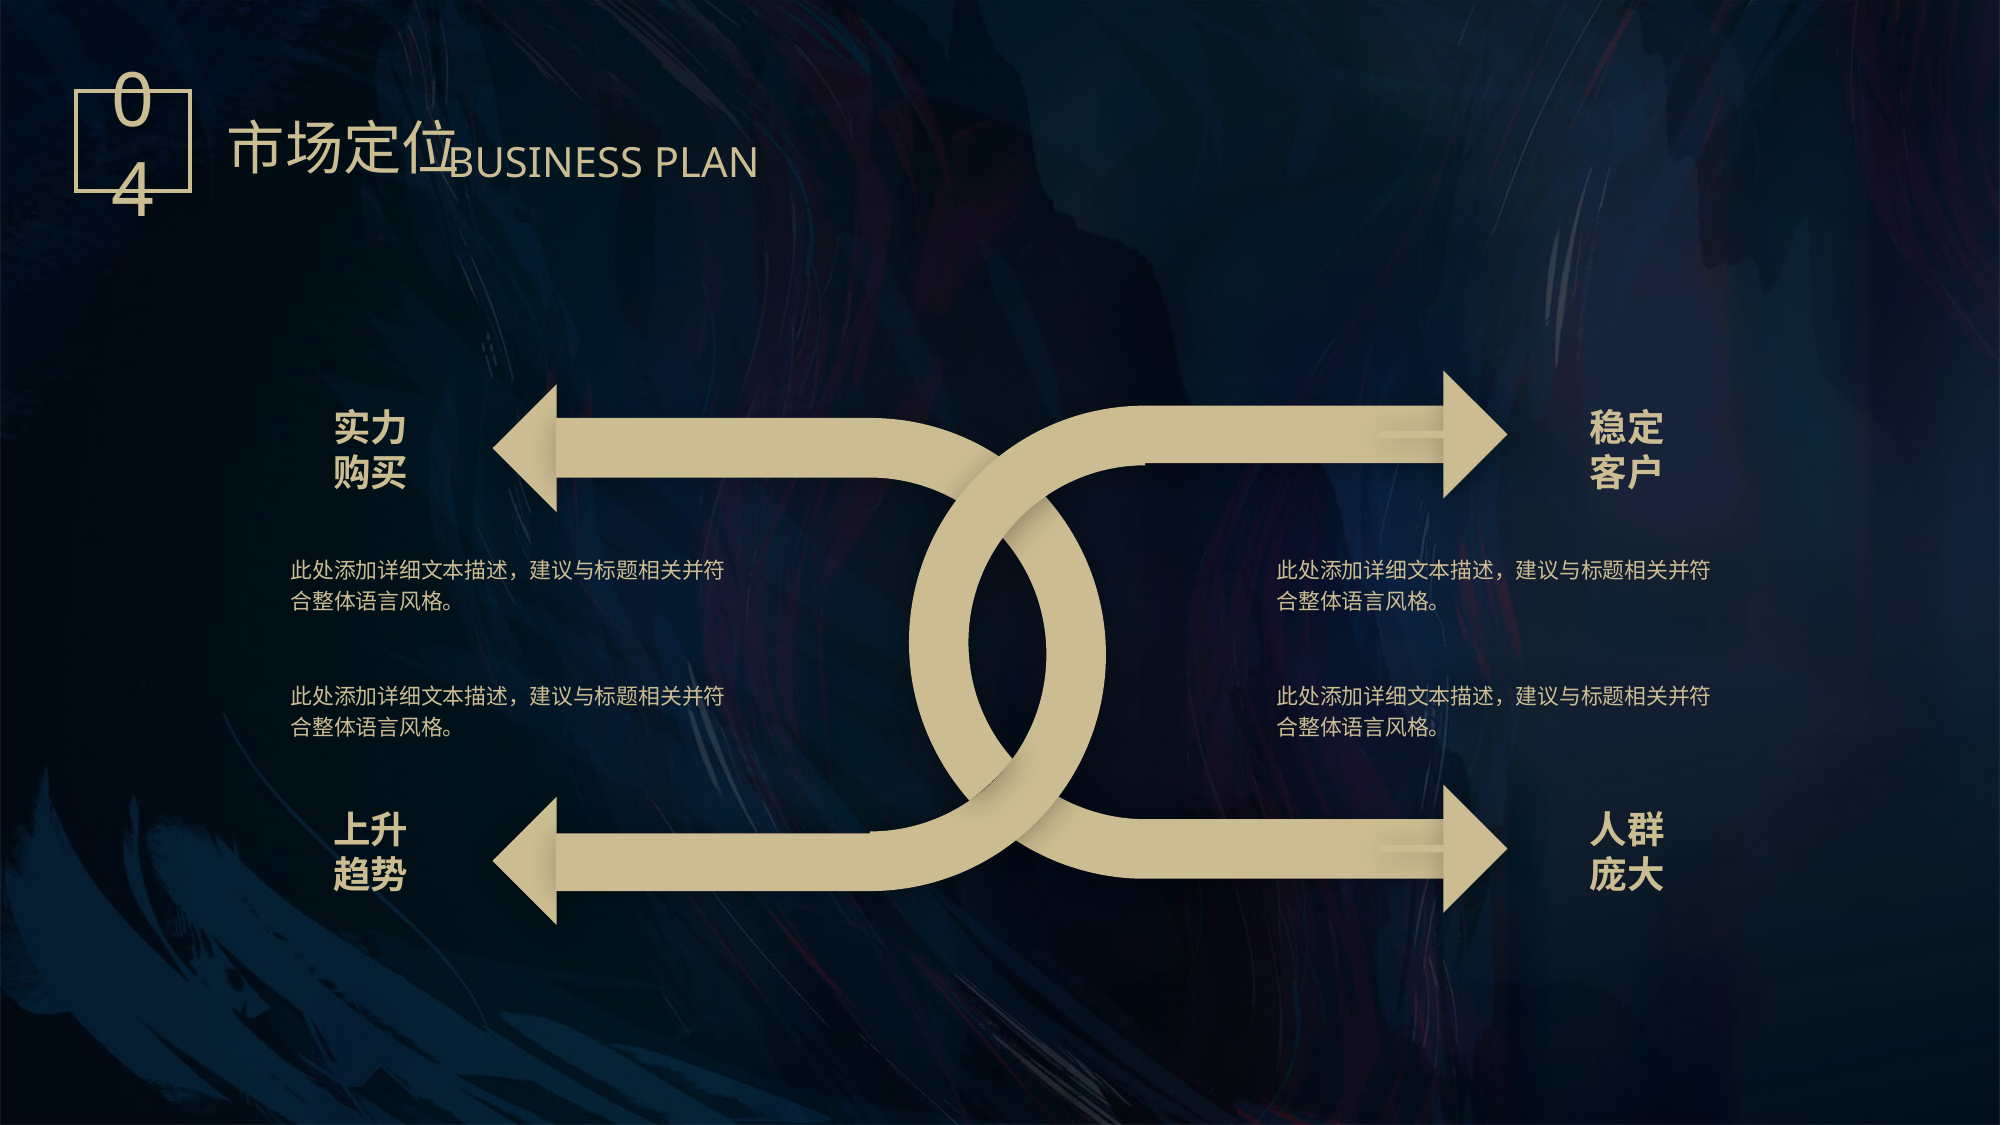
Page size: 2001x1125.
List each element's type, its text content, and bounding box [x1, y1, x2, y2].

text_box [555, 417, 988, 495]
text_box 此处添加详细文本描述，建议与标题相关并符合整体语言风格。 [1261, 543, 1732, 622]
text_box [75, 90, 748, 195]
text_box 此处添加详细文本描述，建议与标题相关并符合整体语言风格。 [275, 543, 745, 622]
text_box [1036, 806, 1428, 879]
text_box 稳定 客户 [1514, 403, 1741, 494]
text_box 此处添加详细文本描述，建议与标题相关并符合整体语言风格。 [1261, 669, 1732, 748]
text_box [555, 515, 1106, 892]
text_box 实力 购买 [257, 403, 484, 494]
text_box [908, 405, 1428, 801]
text_box 上升 趋势 [257, 806, 484, 897]
text_box [491, 381, 558, 515]
text_box 人群 庞大 [1514, 806, 1741, 897]
text_box [1378, 367, 1509, 502]
text_box [1378, 782, 1509, 916]
text_box [491, 794, 558, 928]
text_box 此处添加详细文本描述，建议与标题相关并符合整体语言风格。 [275, 669, 745, 748]
picture [0, 0, 2000, 1125]
